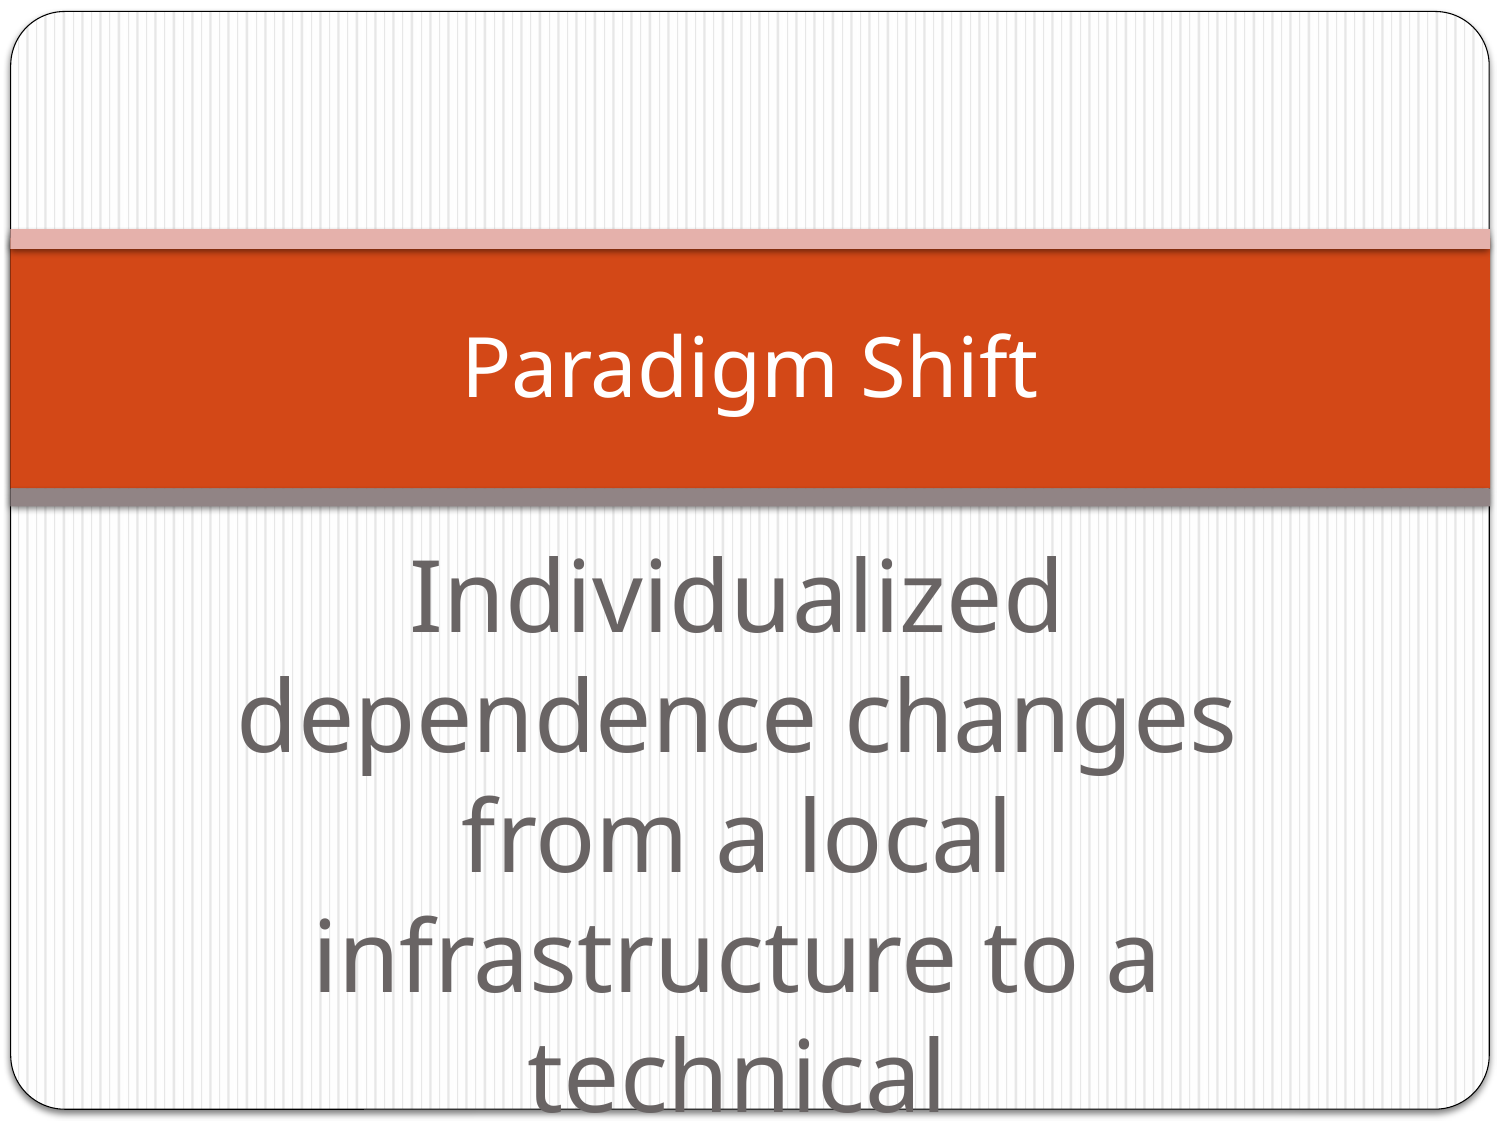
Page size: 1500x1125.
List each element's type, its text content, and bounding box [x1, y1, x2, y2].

title Paradigm Shift [75, 247, 1425, 489]
subtitle Individualized dependence changes from a local infrastructure to a technical dependence for service [212, 525, 1263, 788]
